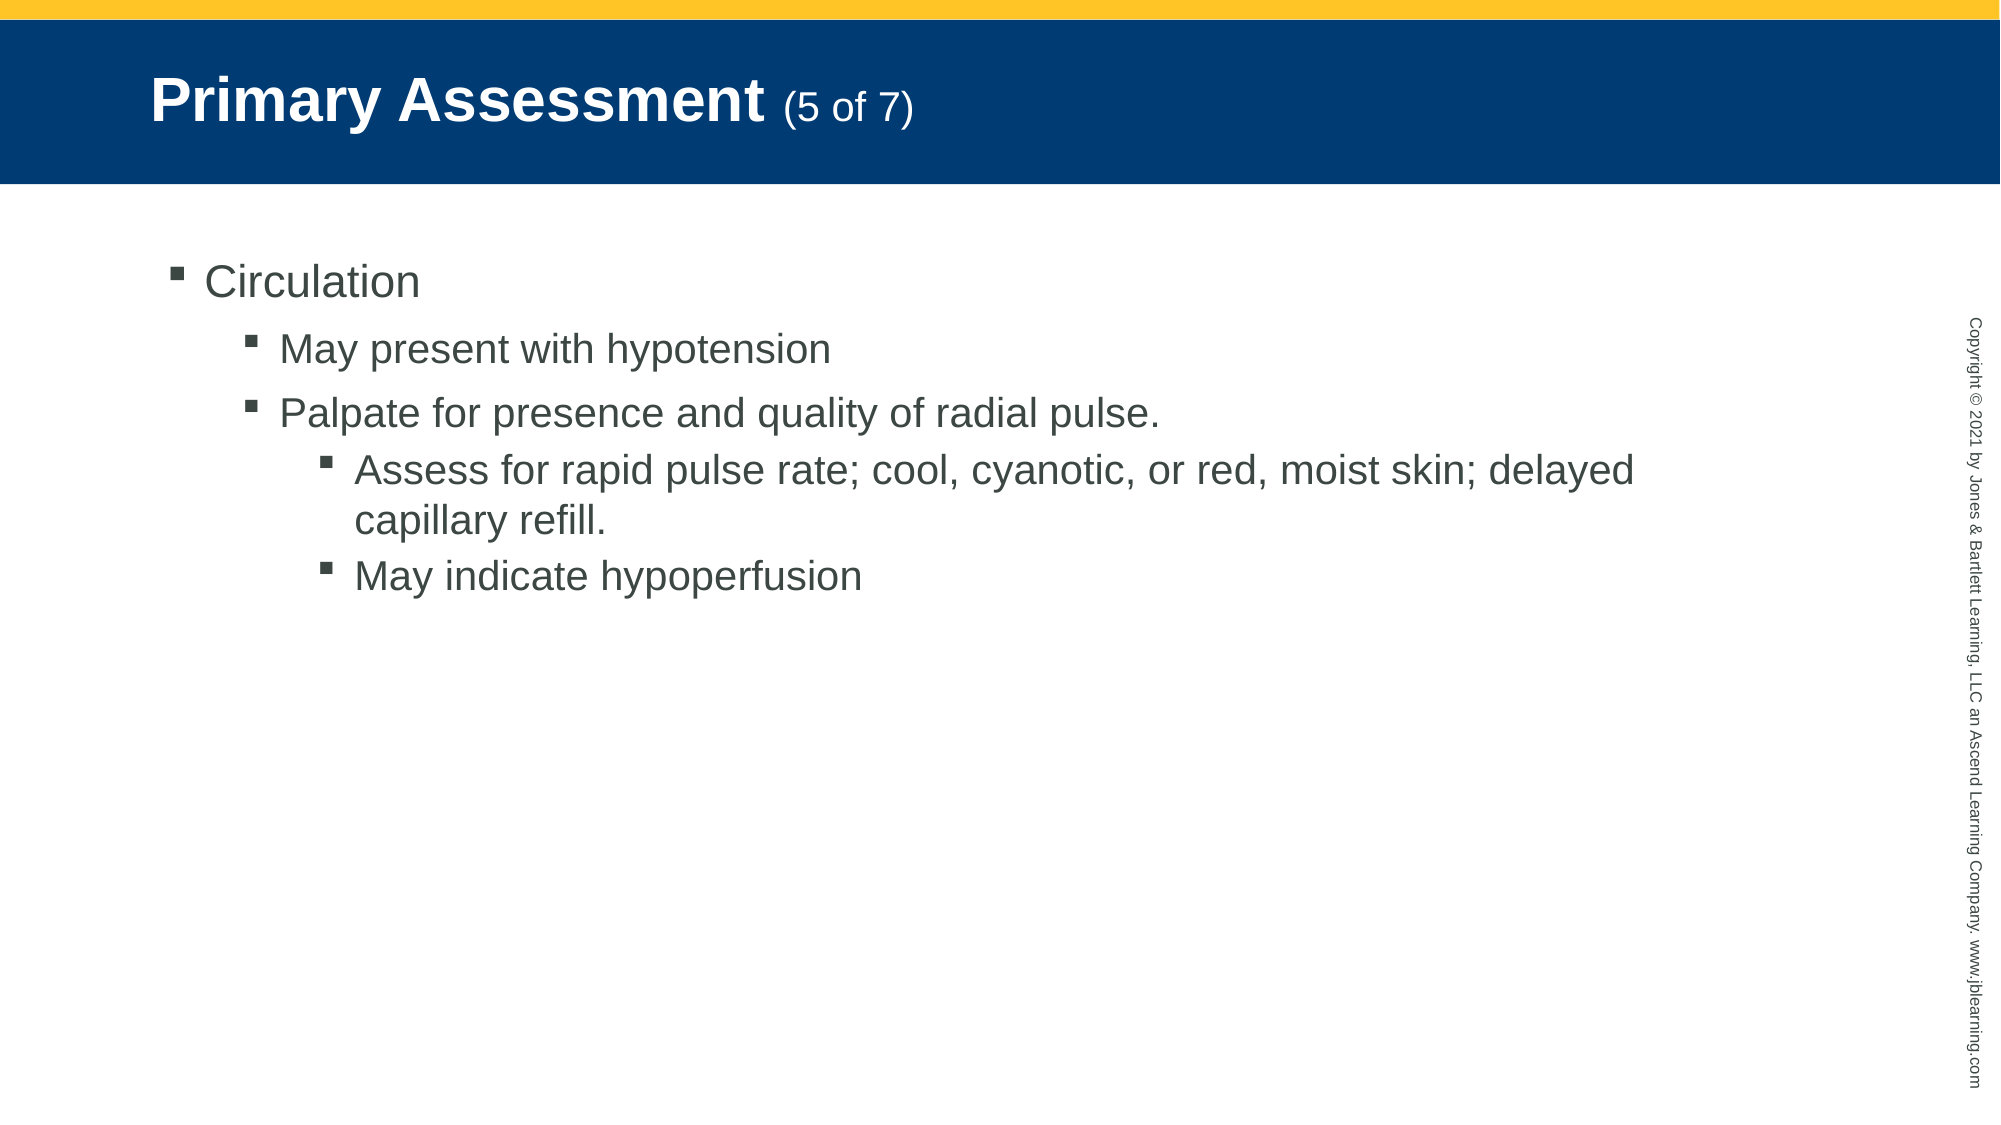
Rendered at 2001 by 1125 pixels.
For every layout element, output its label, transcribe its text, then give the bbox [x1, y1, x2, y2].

title Primary Assessment (5 of 7) [0, 19, 2000, 185]
list Circulation May present with hypotension Palpate for presence and quality of radial pulse. Assess for rapid pulse rate; cool, cyanotic, or red, moist skin; delayed capillary refill. May indicate hypoperfusion [151, 244, 1790, 1016]
